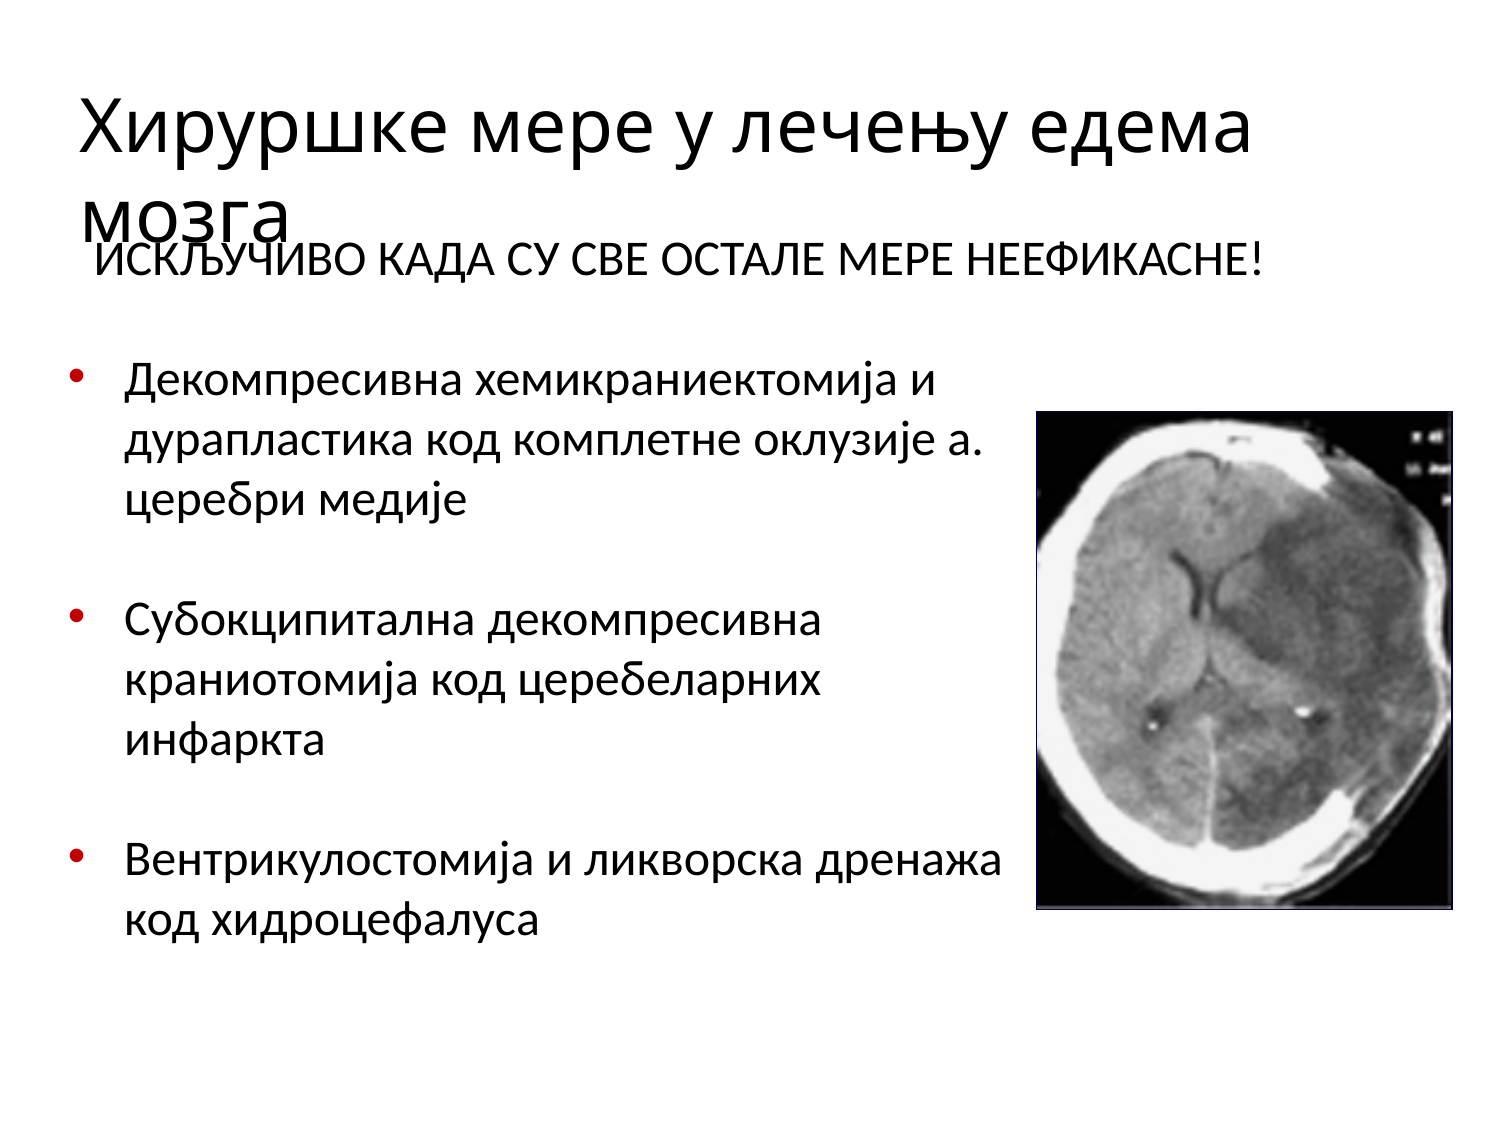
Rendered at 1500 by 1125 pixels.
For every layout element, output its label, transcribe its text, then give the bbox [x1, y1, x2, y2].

text_box Декомпресивна хемикраниектомија и дурапластика код комплетне оклузије а. церебри медије Субокципитална декомпресивна краниотомија код церебеларних инфаркта Вентрикулостомија и ликворска дренажа код хидроцефалуса [53, 337, 1025, 953]
text_box ИСКЉУЧИВО КАДА СУ СВЕ ОСТАЛЕ МЕРЕ НЕЕФИКАСНЕ! [0, 206, 1500, 293]
picture [1037, 412, 1452, 909]
text_box Хируршке мере у лечењу едема мозга [64, 70, 1500, 206]
